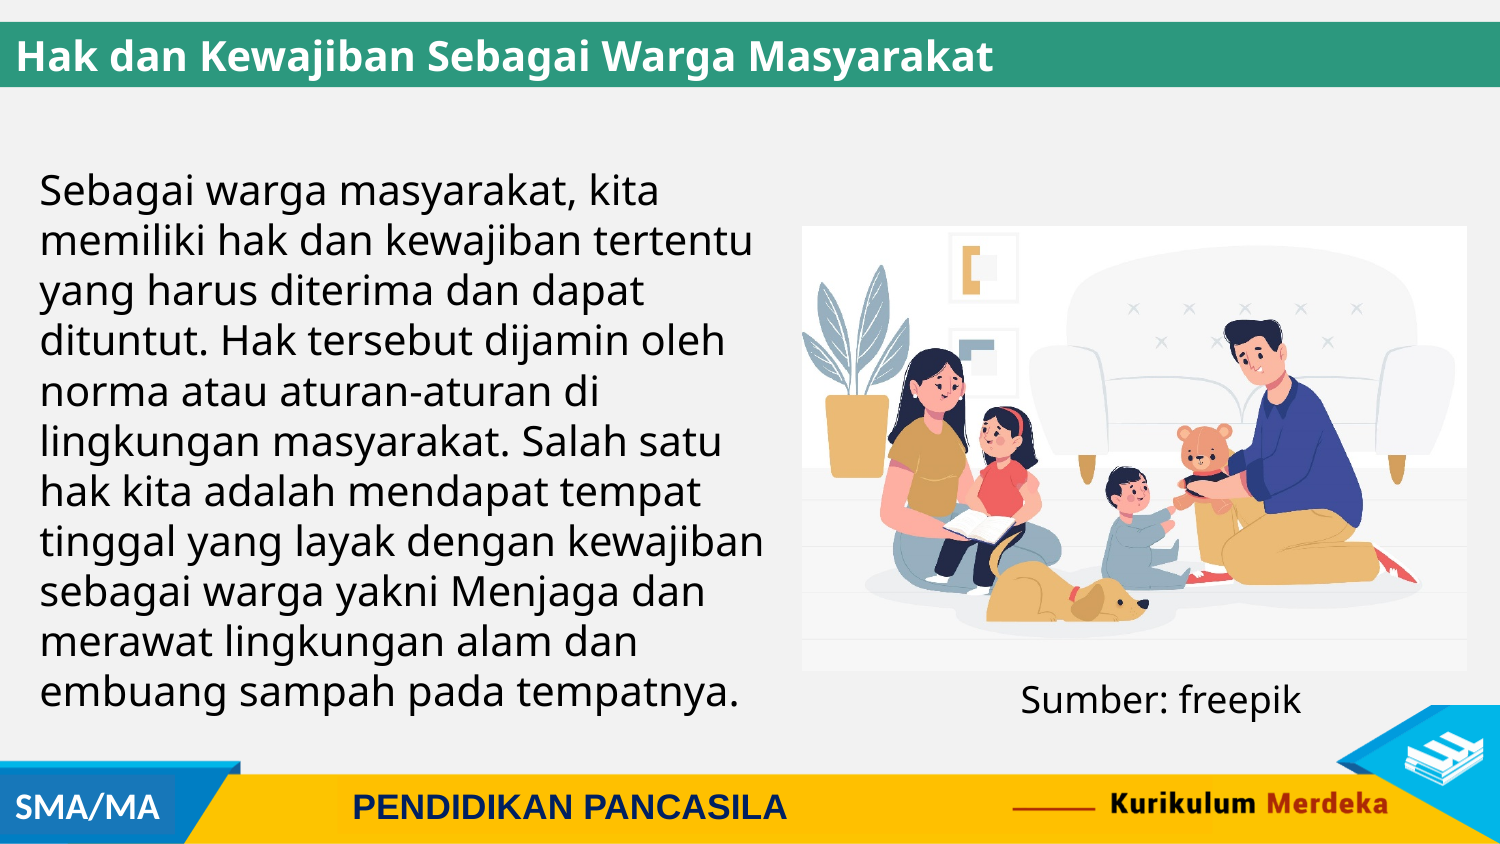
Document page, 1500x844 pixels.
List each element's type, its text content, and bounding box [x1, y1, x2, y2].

text_box Sebagai warga masyarakat, kita memiliki hak dan kewajiban tertentu yang harus diterima dan dapat dituntut. Hak tersebut dijamin oleh norma atau aturan-aturan di lingkungan masyarakat. Salah satu hak kita adalah mendapat tempat tinggal yang layak dengan kewajiban sebagai warga yakni Menjaga dan merawat lingkungan alam dan embuang sampah pada tempatnya. [24, 156, 802, 704]
text_box Sumber: freepik [1005, 679, 1317, 704]
text_box Hak dan Kewajiban Sebagai Warga Masyarakat [0, 20, 1500, 89]
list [801, 226, 1468, 671]
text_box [0, 705, 1500, 844]
